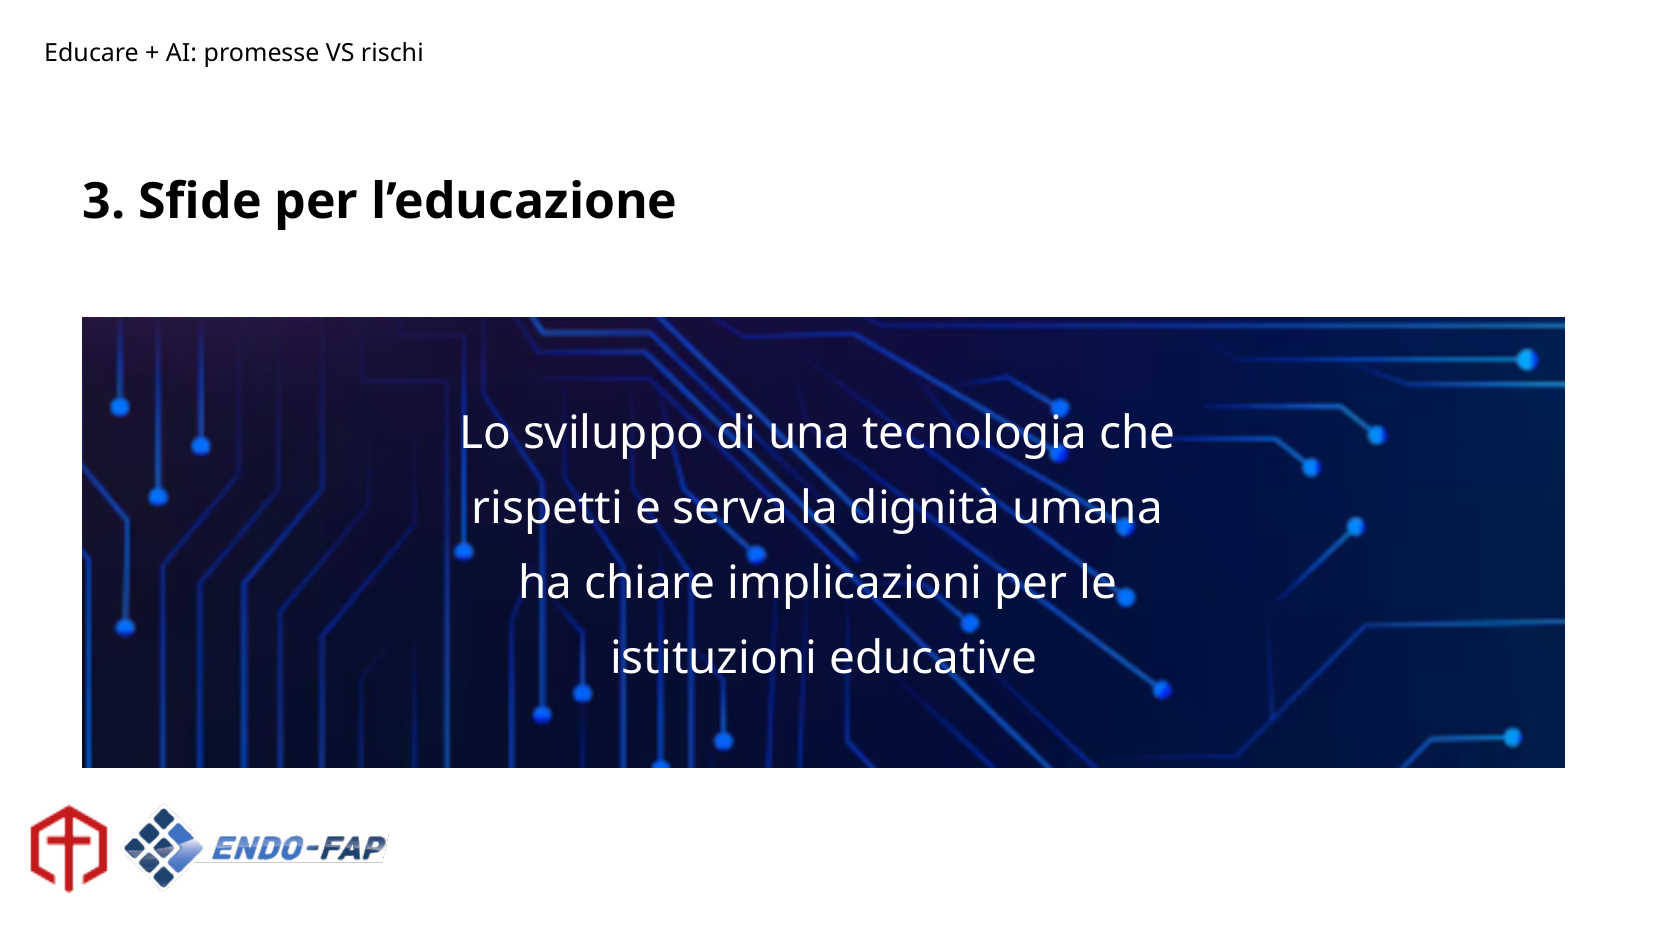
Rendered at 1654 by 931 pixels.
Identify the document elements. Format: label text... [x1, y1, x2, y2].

picture [118, 803, 393, 892]
list Lo sviluppo di una tecnologia che rispetti e serva la dignità umana ha chiare implicazioni per le istituzioni educative [82, 318, 1565, 768]
title 3. Sfide per l’educazione [82, 135, 1565, 261]
picture [29, 803, 110, 896]
